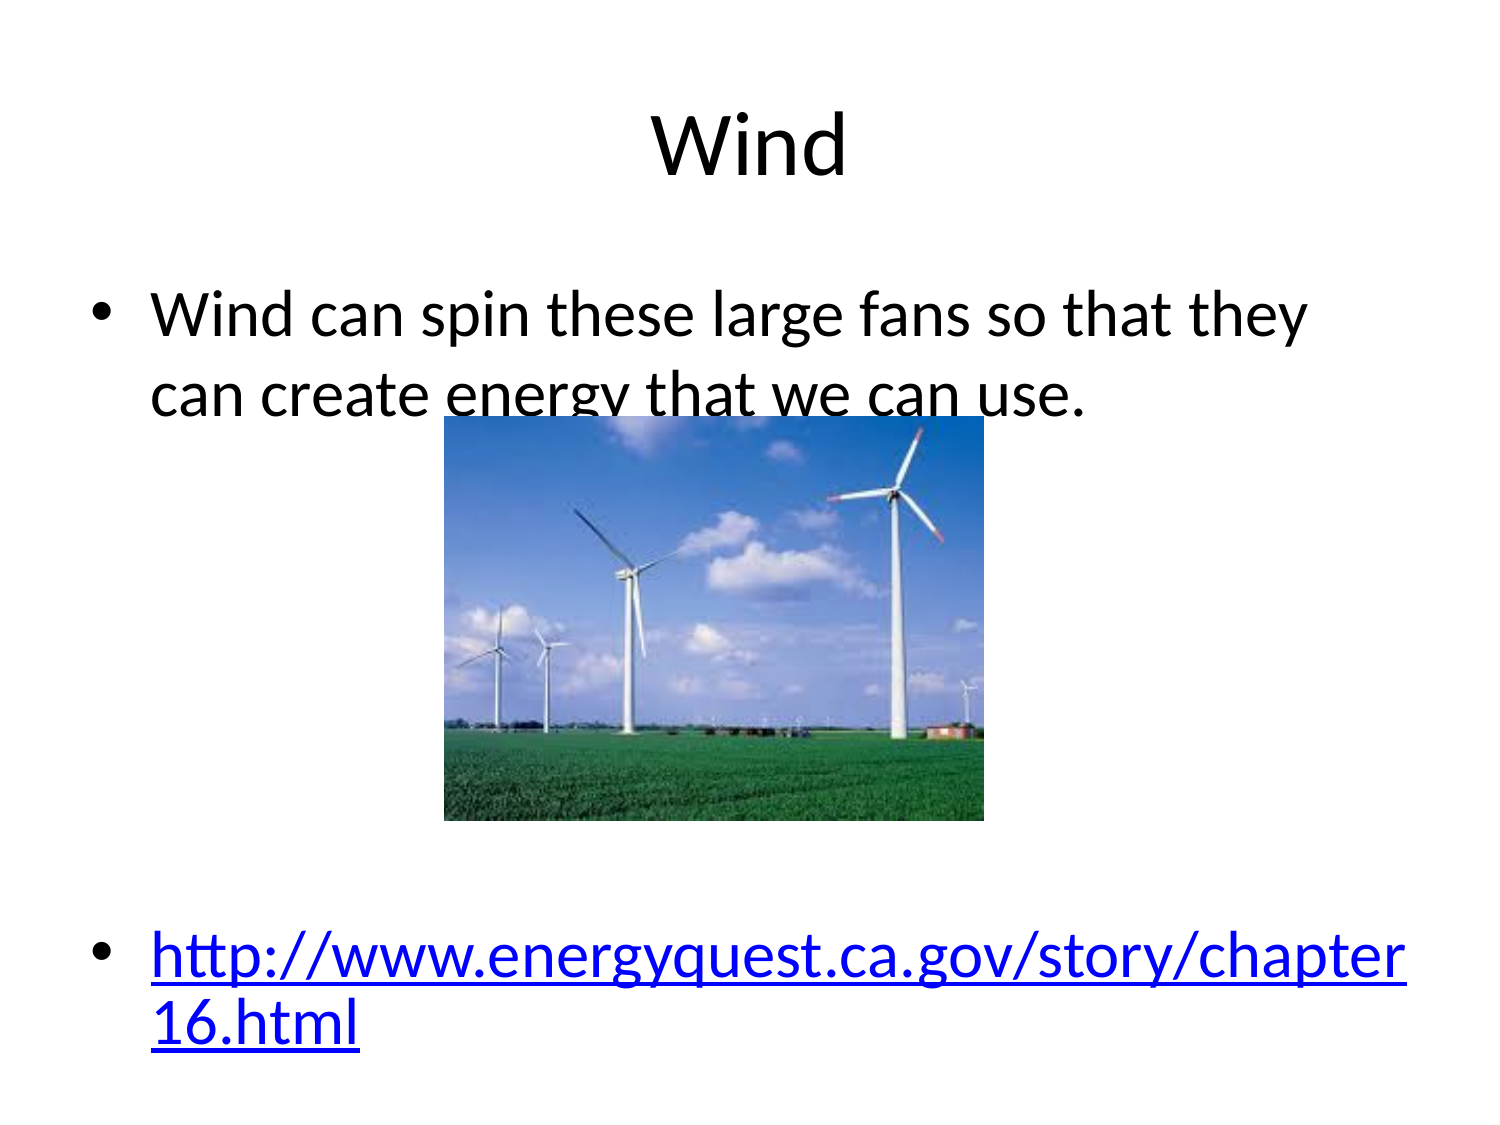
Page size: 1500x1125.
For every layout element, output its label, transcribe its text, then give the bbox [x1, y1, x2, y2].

list Wind can spin these large fans so that they can create energy that we can use. http://www.energyquest.ca.gov/story/chapter16.html [75, 262, 1425, 1005]
picture [444, 416, 985, 821]
title Wind [75, 45, 1425, 233]
